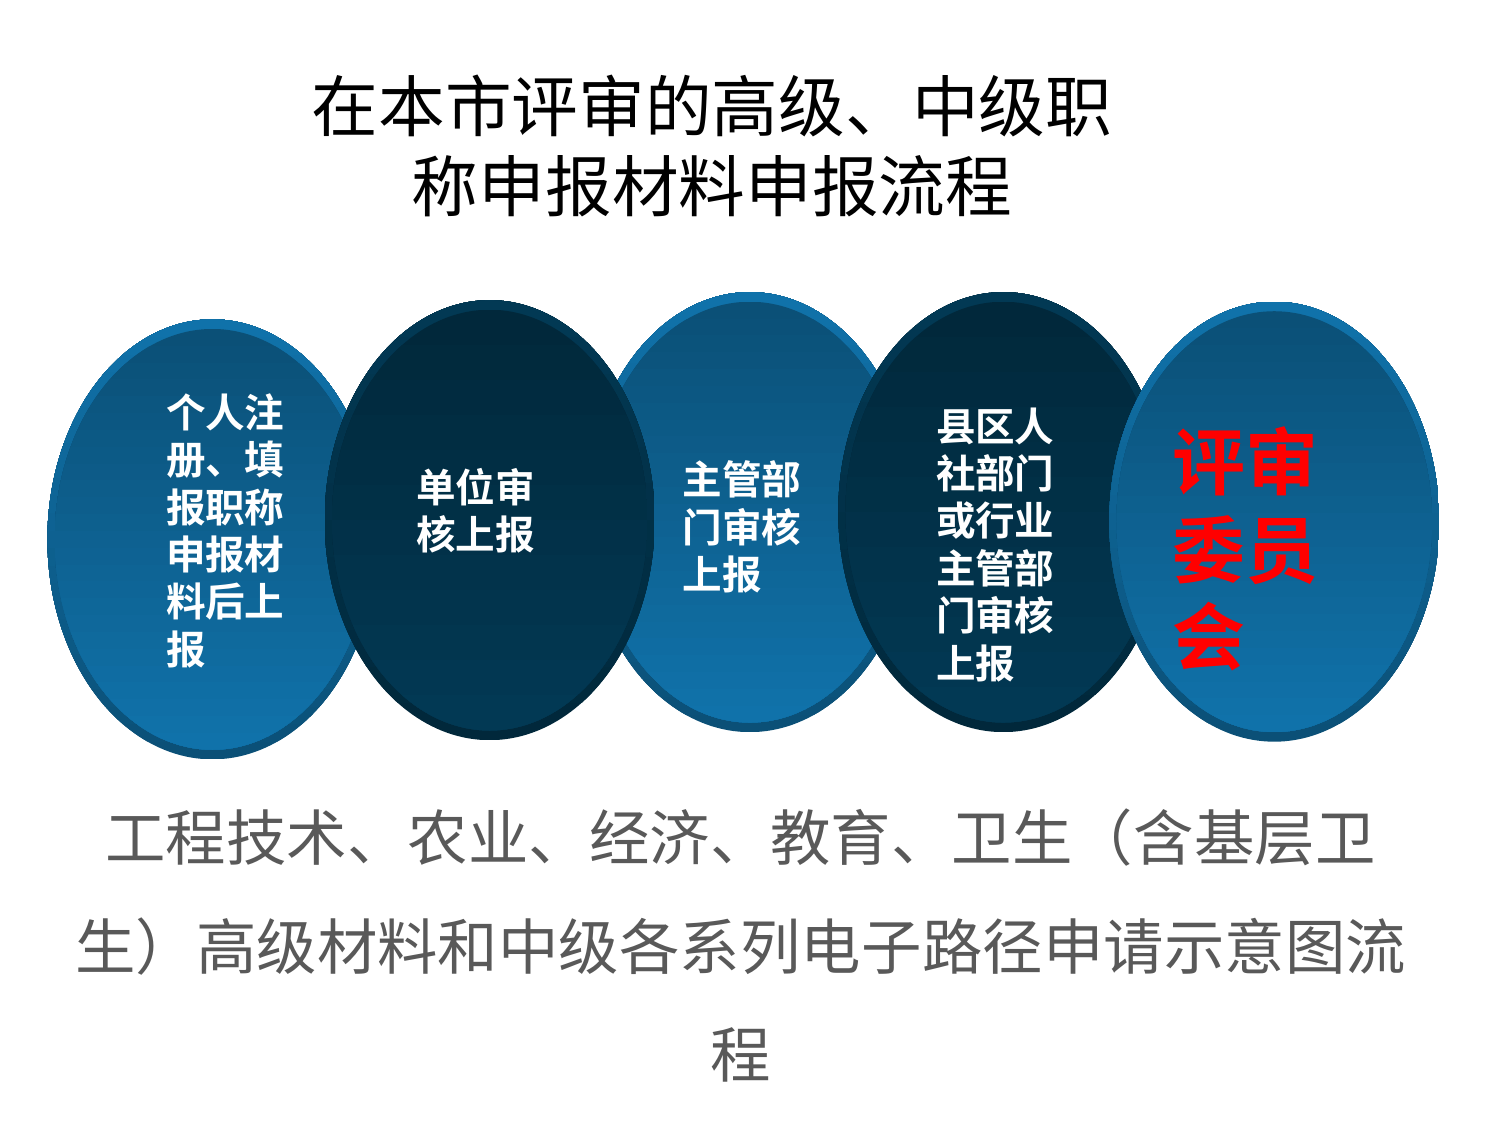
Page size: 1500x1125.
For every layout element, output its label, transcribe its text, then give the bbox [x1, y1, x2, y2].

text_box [838, 291, 1169, 733]
text_box 工程技术、农业、经济、教育、卫生（含基层卫生）高级材料和中级各系列电子路径申请示意图流程 [61, 764, 1421, 1090]
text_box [584, 291, 837, 733]
text_box 在本市评审的高级、中级职称申报材料申报流程 [296, 58, 1128, 231]
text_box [324, 299, 655, 741]
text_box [1109, 301, 1440, 742]
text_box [47, 319, 378, 760]
